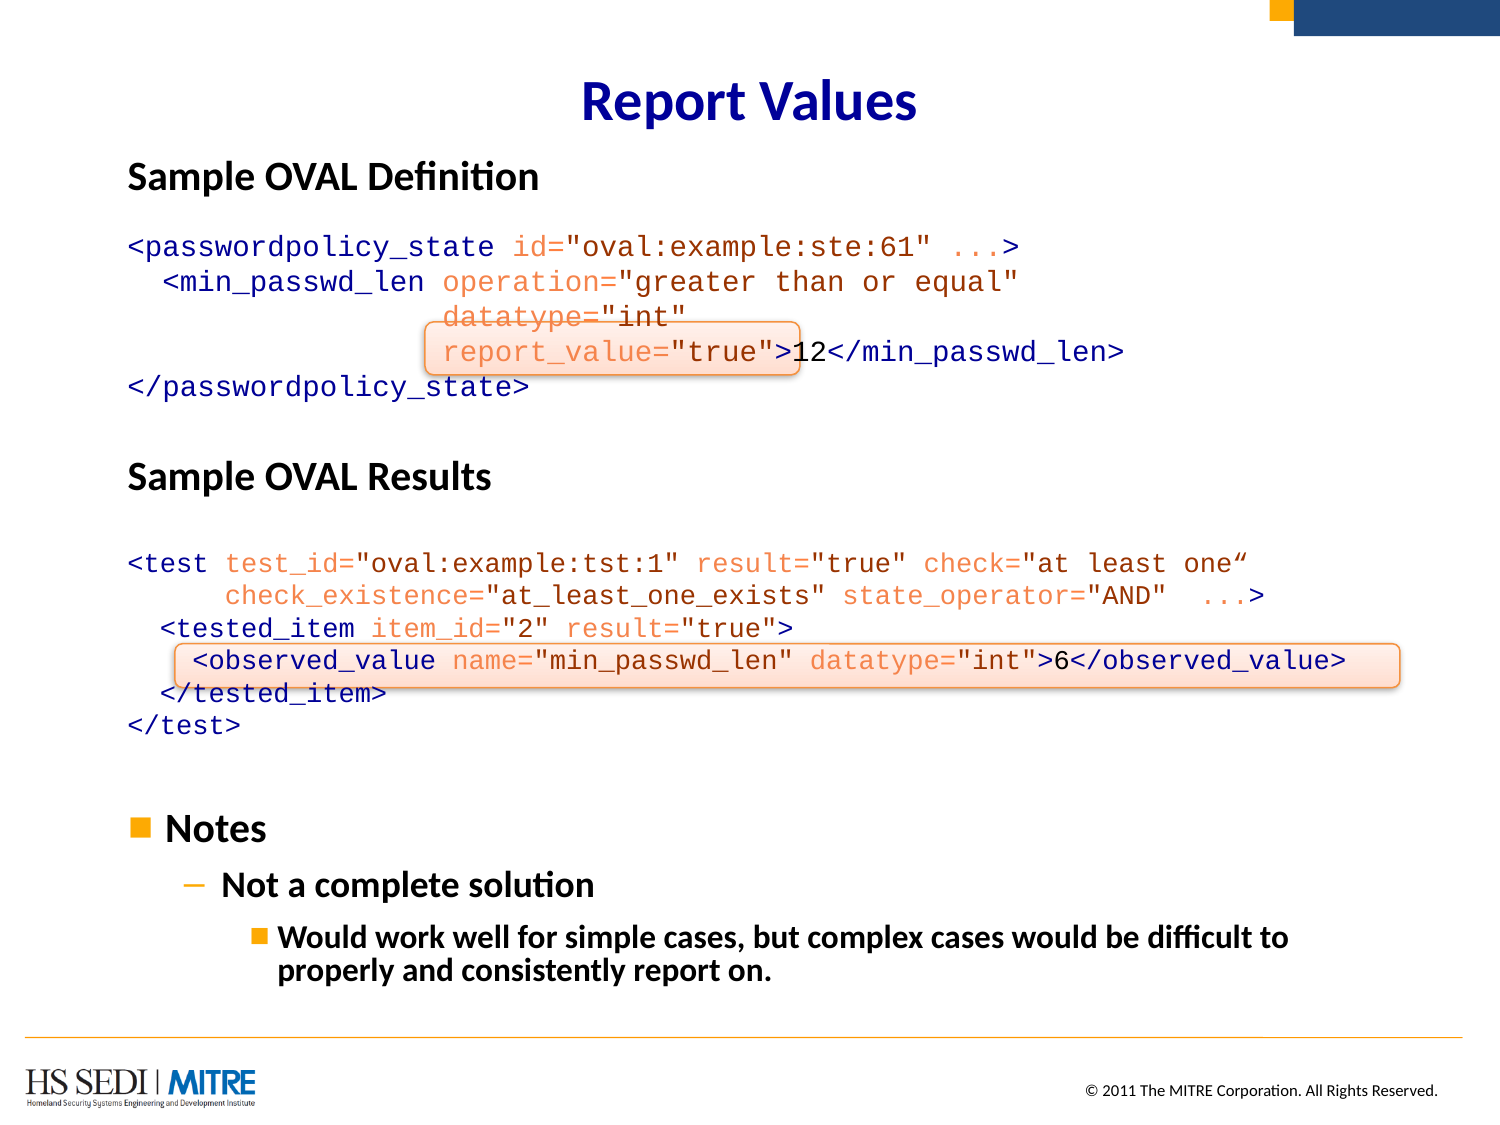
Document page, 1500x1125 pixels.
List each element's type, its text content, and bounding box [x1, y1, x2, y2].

text_box <test test_id="oval:example:tst:1" result="true" check="at least one“ check_existence="at_least_one_exists" state_operator="AND" ...> <tested_item item_id="2" result="true"> <observed_value name="min_passwd_len" datatype="int">6</observed_value> </tested_item> </test> [112, 537, 1488, 748]
text_box Sample OVAL Definition [112, 149, 1387, 220]
text_box Sample OVAL Results [112, 450, 1387, 537]
text_box <passwordpolicy_state id="oval:example:ste:61" ...> <min_passwd_len operation="greater than or equal" datatype="int" report_value="true">12</min_passwd_len> </passwordpolicy_state> [112, 220, 1387, 410]
picture [20, 1058, 271, 1122]
title Report Values [43, 62, 1457, 151]
list Notes Not a complete solution Would work well for simple cases, but complex cases would be difficult to properly and consistently report on. [112, 801, 1387, 1026]
